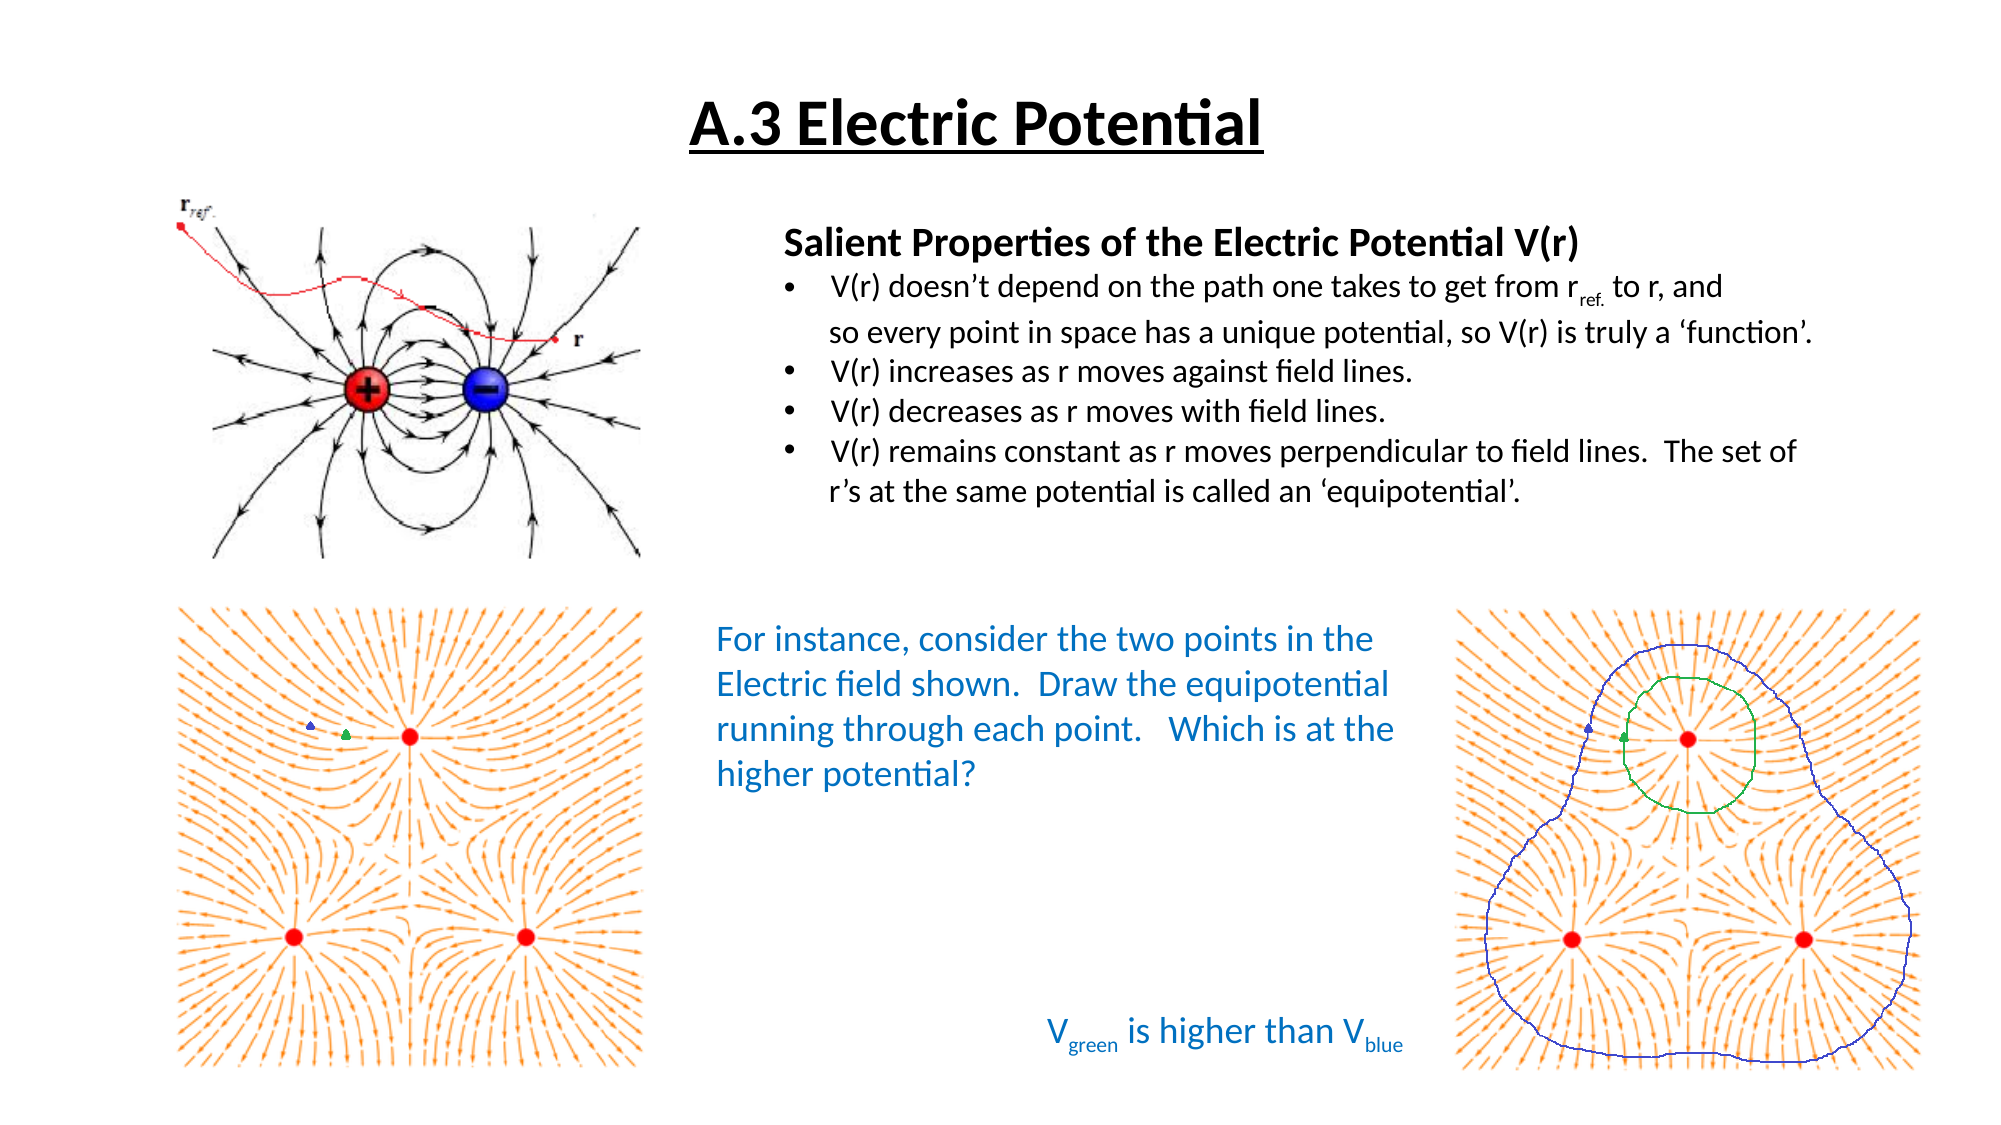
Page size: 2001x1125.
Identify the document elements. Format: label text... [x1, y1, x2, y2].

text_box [164, 172, 714, 585]
text_box Salient Properties of the Electric Potential V(r) V(r) doesn’t depend on the path one takes to get from rref. to r, and so every point in space has a unique potential, so V(r) is truly a ‘function’. V(r) increases as r moves against field lines. V(r) decreases as r moves with field lines. V(r) remains constant as r moves perpendicular to field lines. The set of r’s at the same potential is called an ‘equipotential’. [769, 206, 1845, 517]
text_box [1442, 592, 1931, 1086]
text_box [164, 590, 653, 1083]
text_box Vgreen is higher than Vblue [1032, 998, 1427, 1065]
text_box A.3 Electric Potential [674, 71, 1279, 167]
text_box For instance, consider the two points in the Electric field shown. Draw the equipotential running through each point. Which is at the higher potential? [701, 606, 1420, 802]
